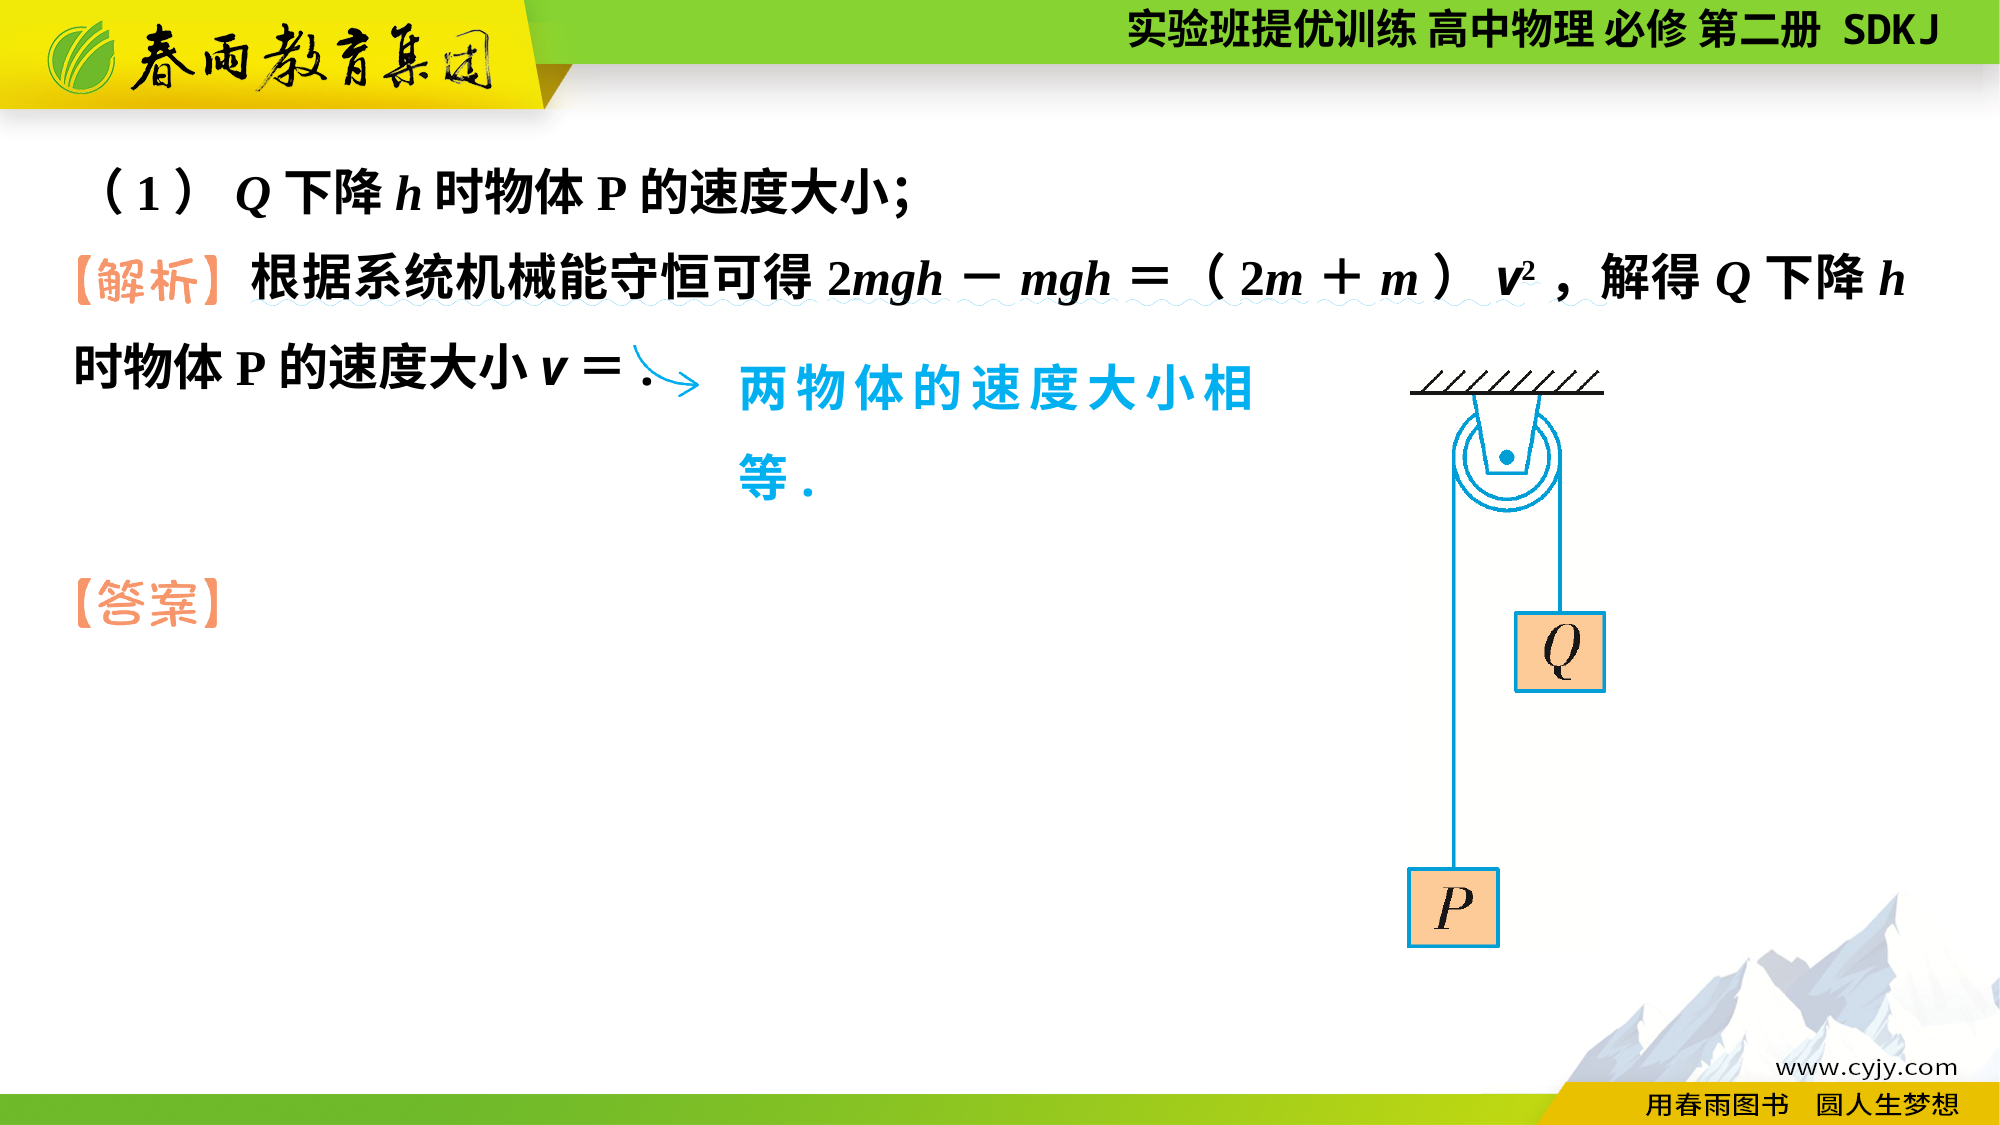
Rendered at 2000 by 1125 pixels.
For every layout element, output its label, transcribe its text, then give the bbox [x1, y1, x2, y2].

text_box 两物体的速度大小相等. [724, 318, 1268, 424]
list （1）Q下降h时物体Р的速度大小； [59, 122, 1944, 217]
picture [0, 0, 2000, 1125]
